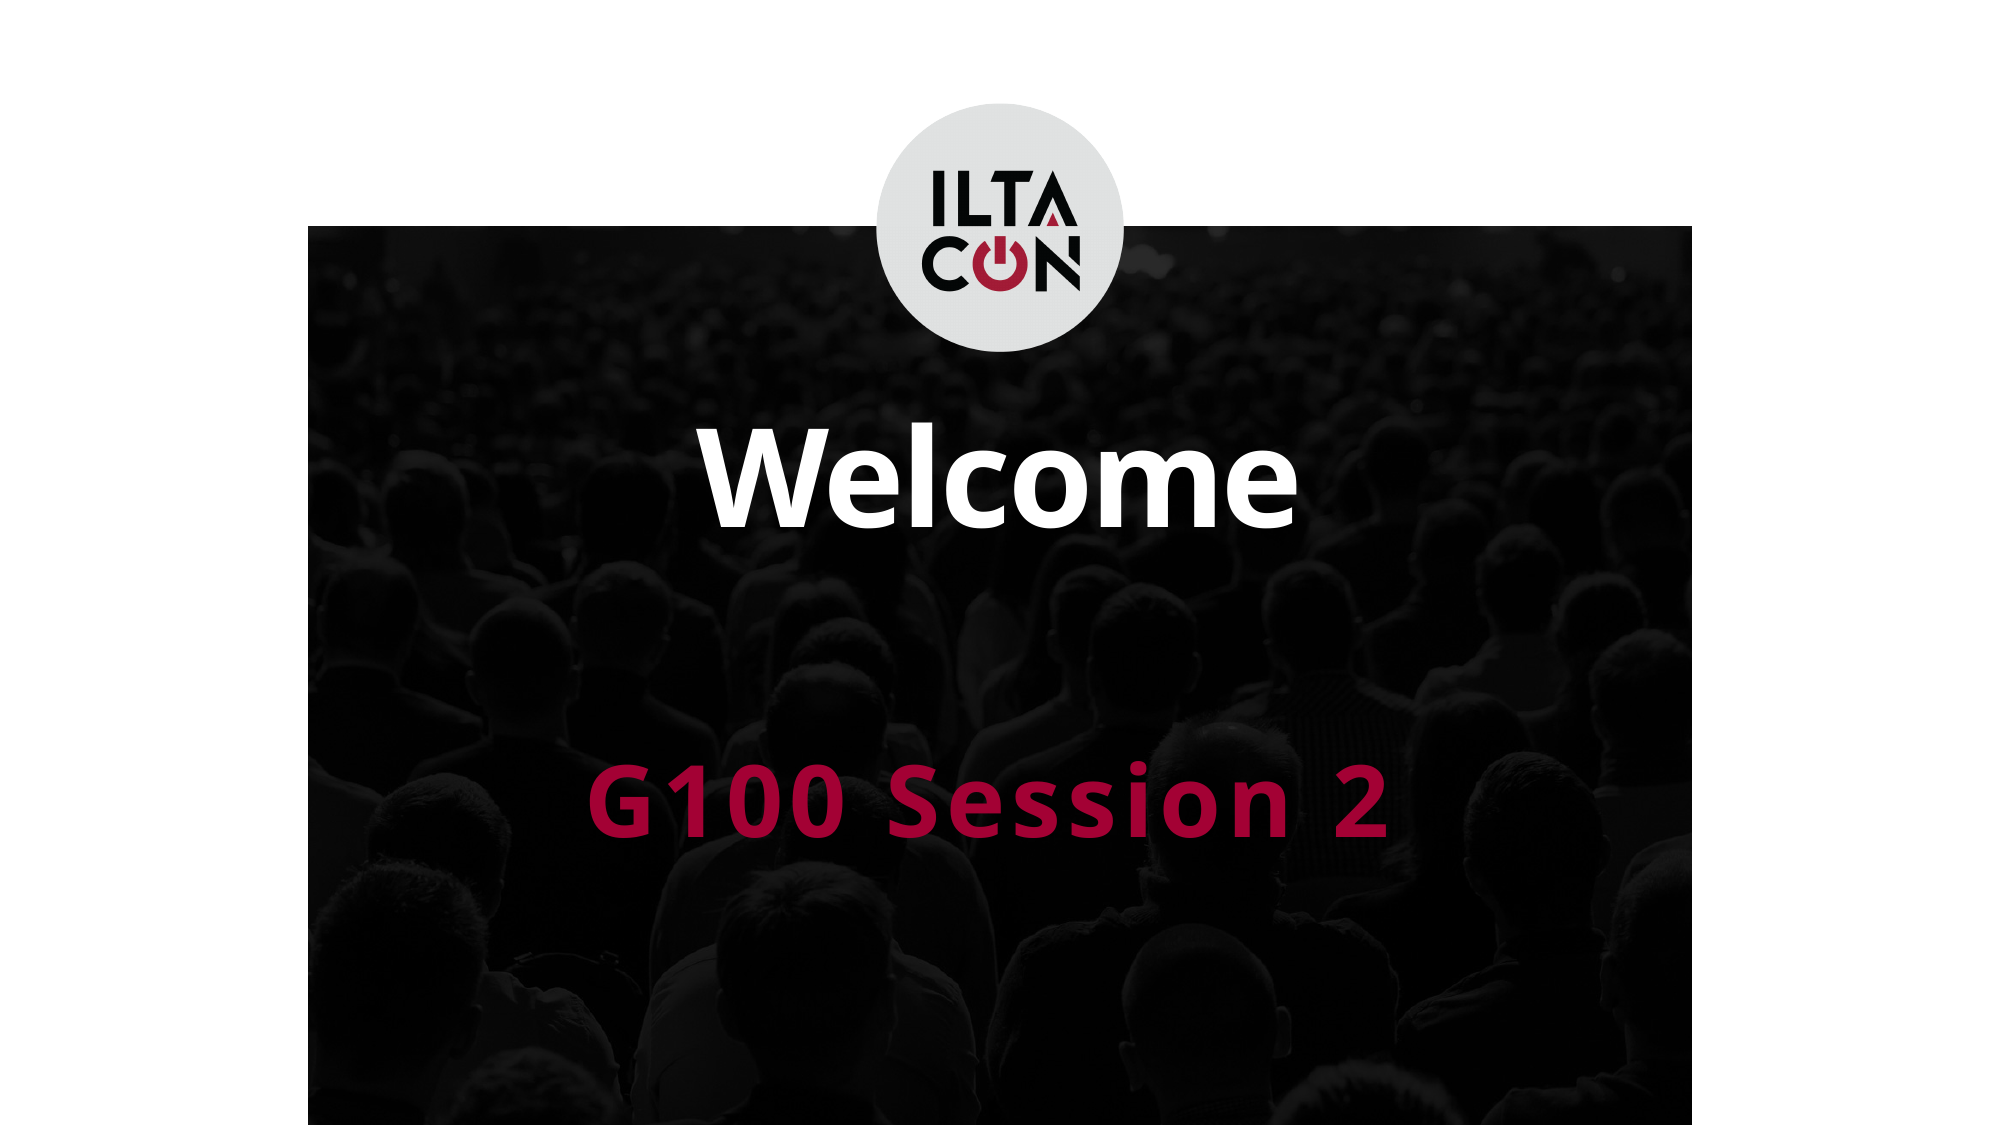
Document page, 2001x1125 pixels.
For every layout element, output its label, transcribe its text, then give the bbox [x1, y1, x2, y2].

picture [308, 97, 1692, 1125]
subtitle G100 Session 2 [295, 639, 1680, 757]
title Welcome [461, 269, 1539, 563]
